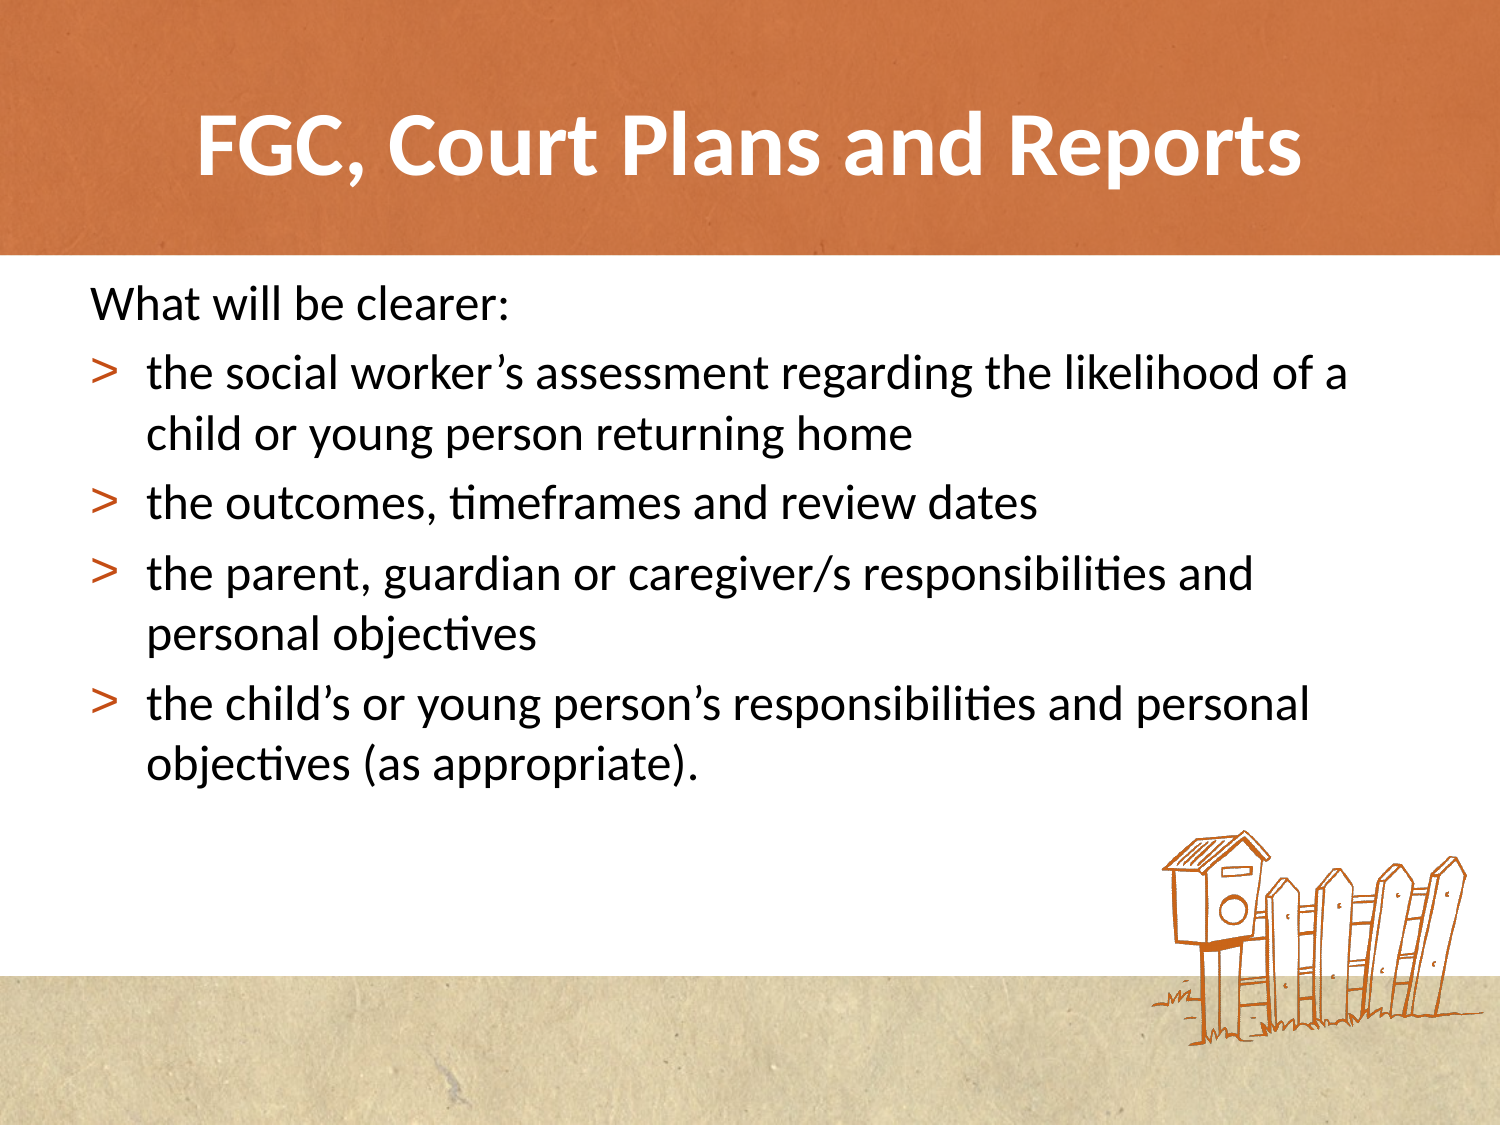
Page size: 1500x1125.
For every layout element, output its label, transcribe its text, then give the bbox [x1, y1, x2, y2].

list What will be clearer: the social worker’s assessment regarding the likelihood of a child or young person returning home the outcomes, timeframes and review dates the parent, guardian or caregiver/s responsibilities and personal objectives the child’s or young person’s responsibilities and personal objectives (as appropriate). [75, 262, 1425, 965]
picture [0, 830, 1500, 1125]
title FGC, Court Plans and Reports [75, 45, 1425, 233]
